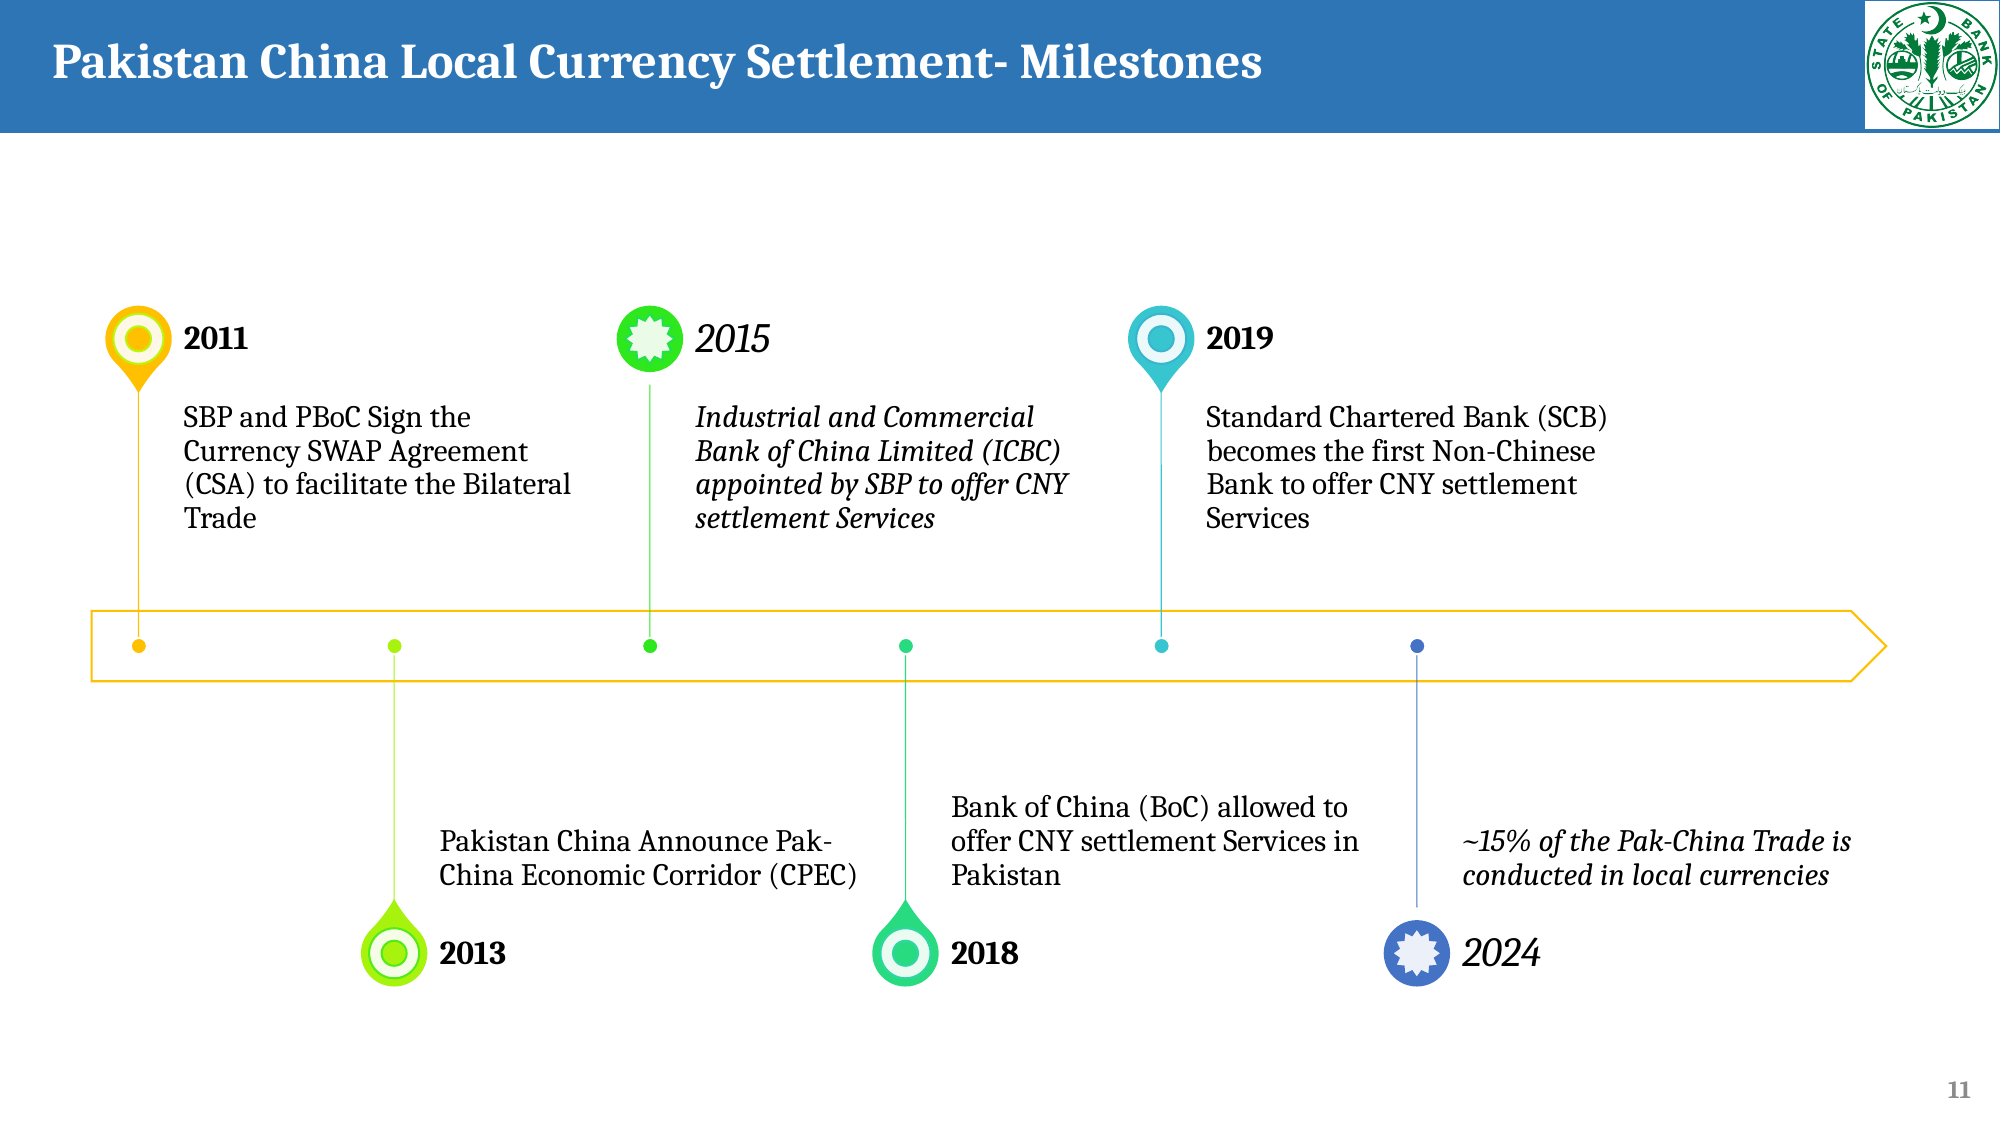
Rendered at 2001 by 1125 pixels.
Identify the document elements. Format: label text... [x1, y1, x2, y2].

picture [1865, 1, 1999, 129]
text_box Pakistan China Local Currency Settlement- Milestones [37, 21, 1875, 97]
slide_number 11 [1536, 1058, 1986, 1118]
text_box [91, 204, 1887, 1088]
